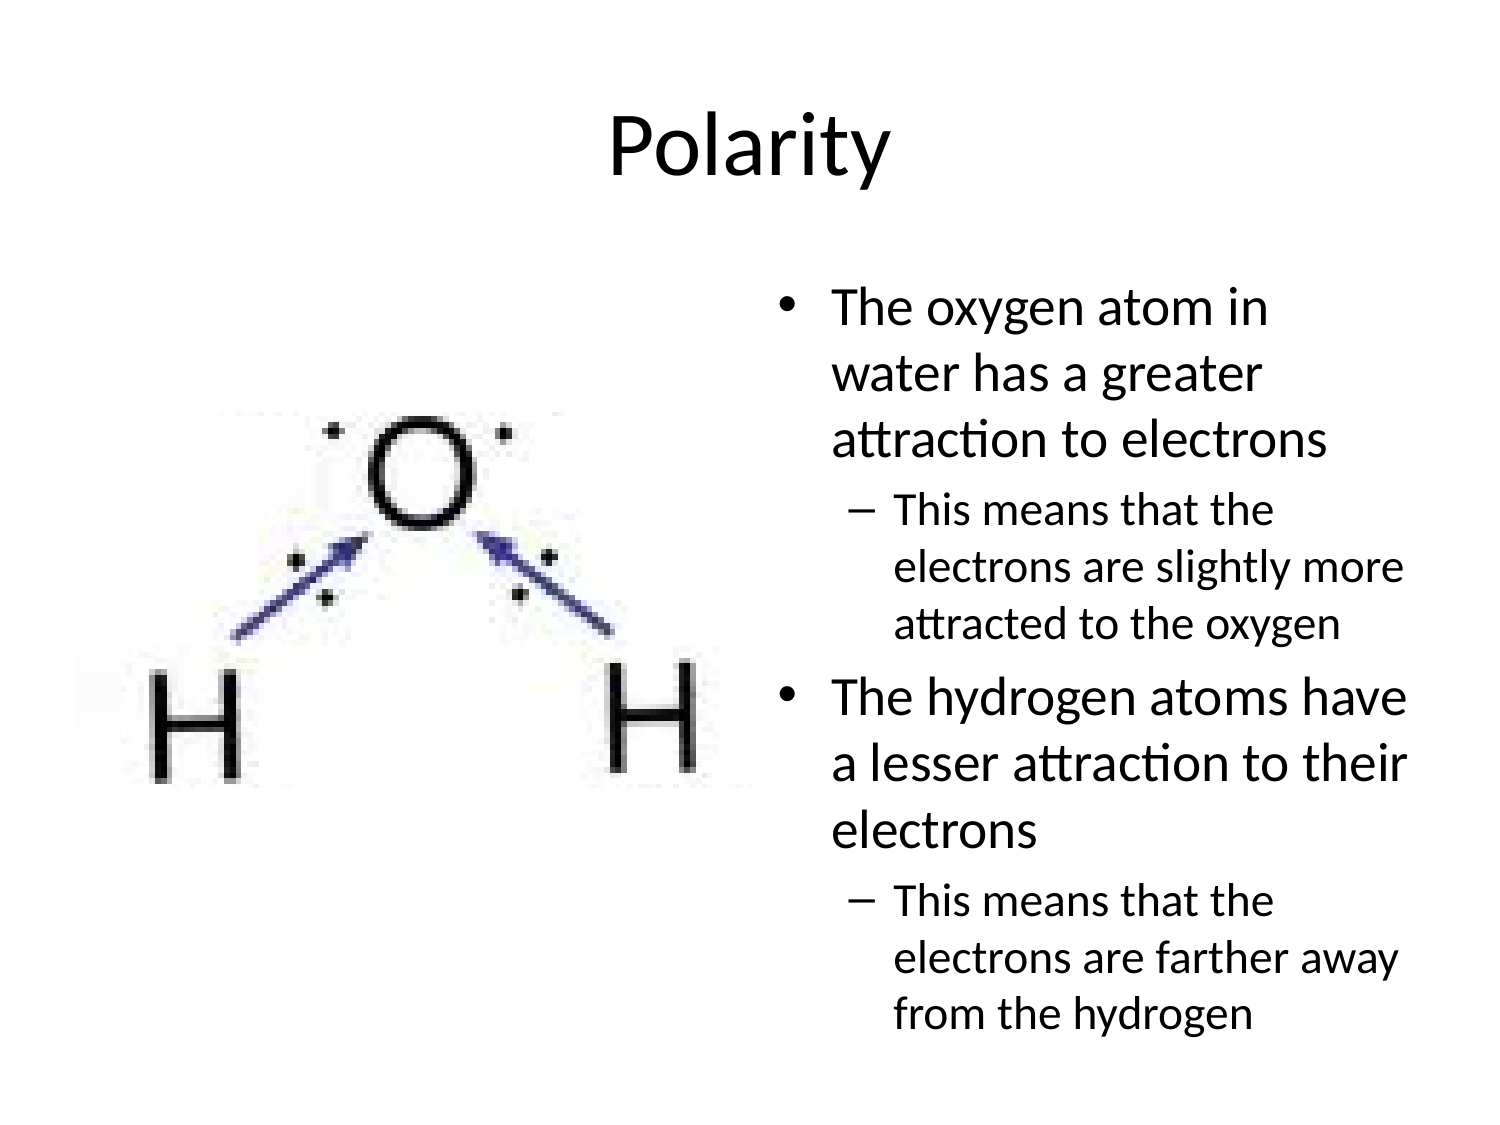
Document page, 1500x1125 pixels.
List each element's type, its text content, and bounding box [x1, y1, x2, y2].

list The oxygen atom in water has a greater attraction to electrons This means that the electrons are slightly more attracted to the oxygen The hydrogen atoms have a lesser attraction to their electrons This means that the electrons are farther away from the hydrogen [762, 262, 1425, 1075]
picture [74, 412, 777, 788]
title Polarity [75, 45, 1425, 233]
